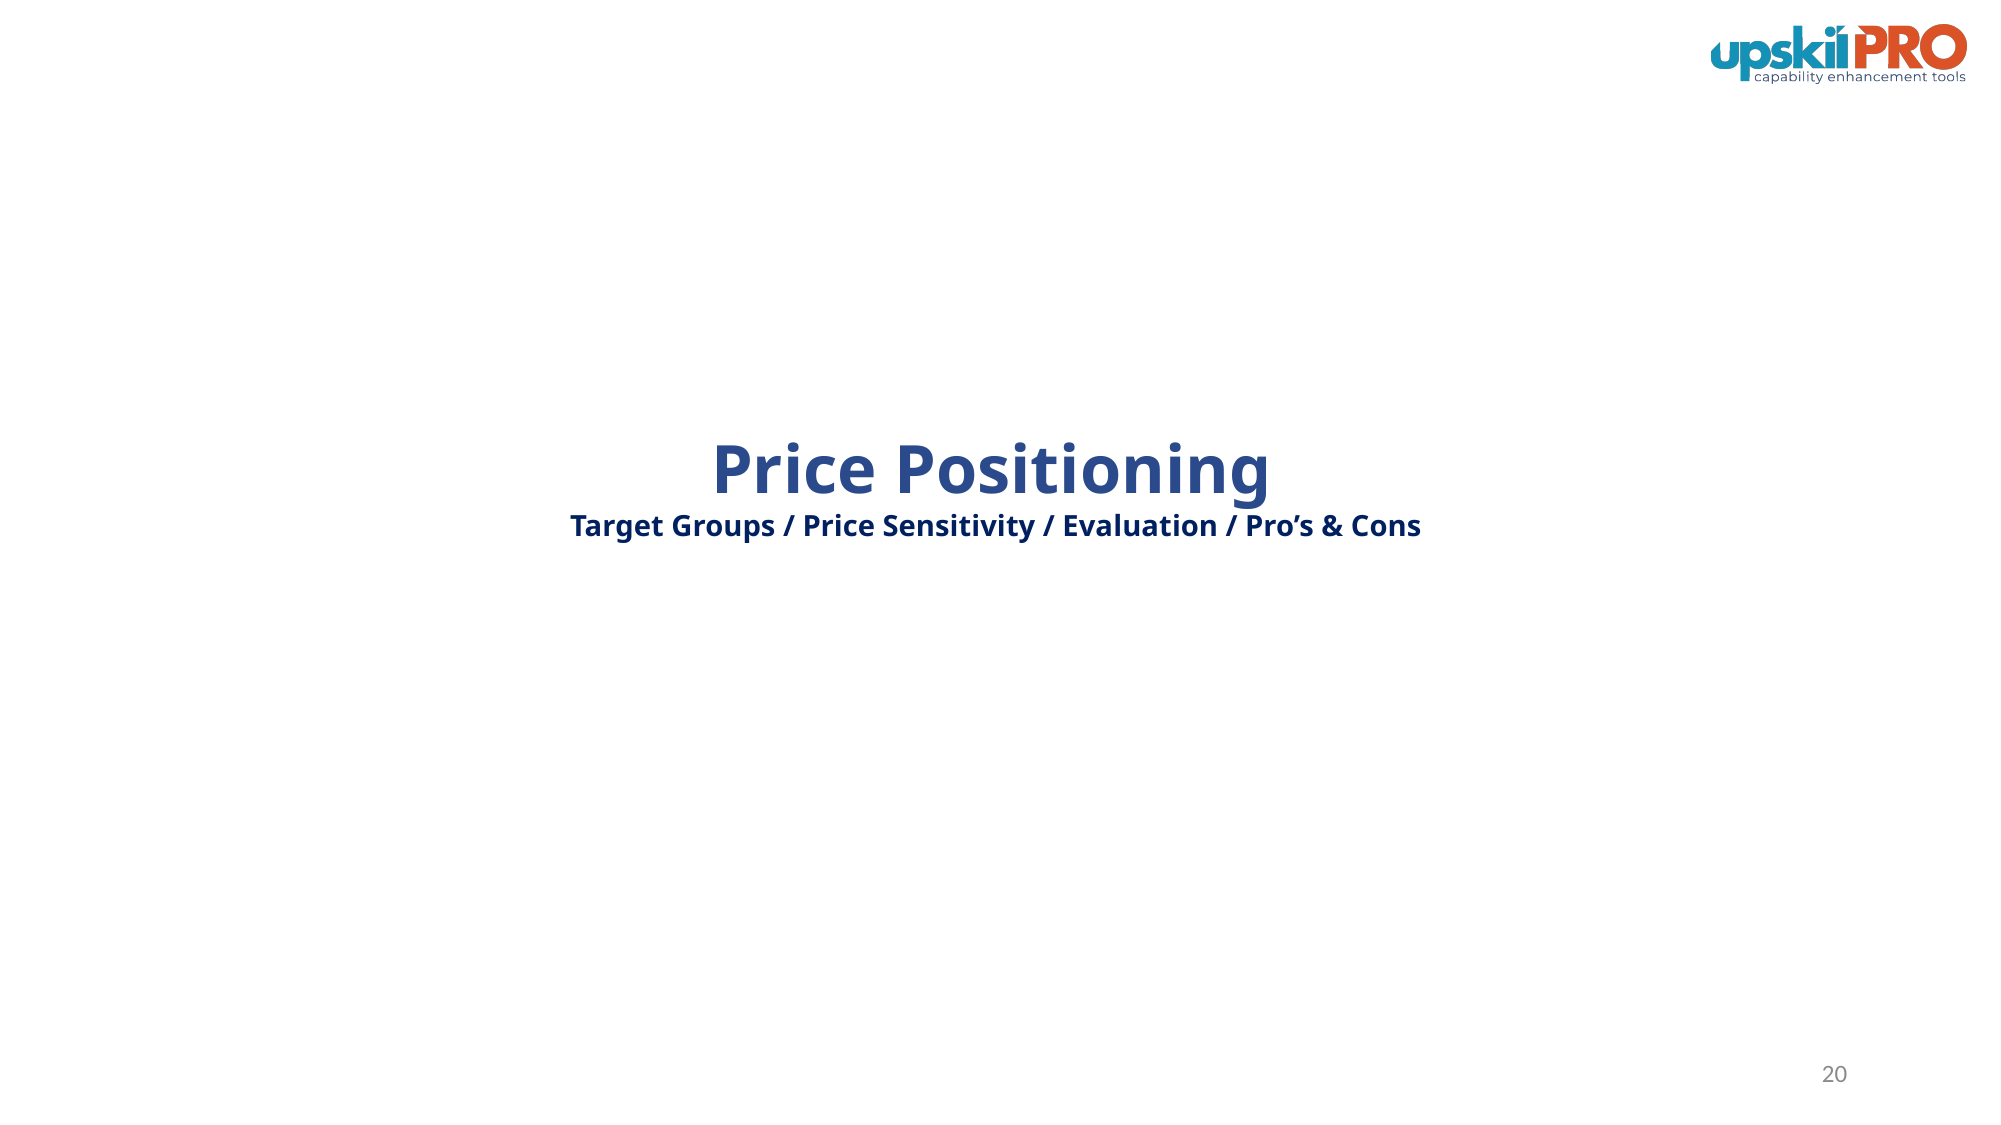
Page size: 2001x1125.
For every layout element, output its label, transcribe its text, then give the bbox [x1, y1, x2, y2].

picture [1711, 24, 1967, 85]
slide_number 20 [1412, 1042, 1863, 1103]
text_box Price Positioning Target Groups / Price Sensitivity / Evaluation / Pro’s & Cons [414, 419, 1586, 550]
